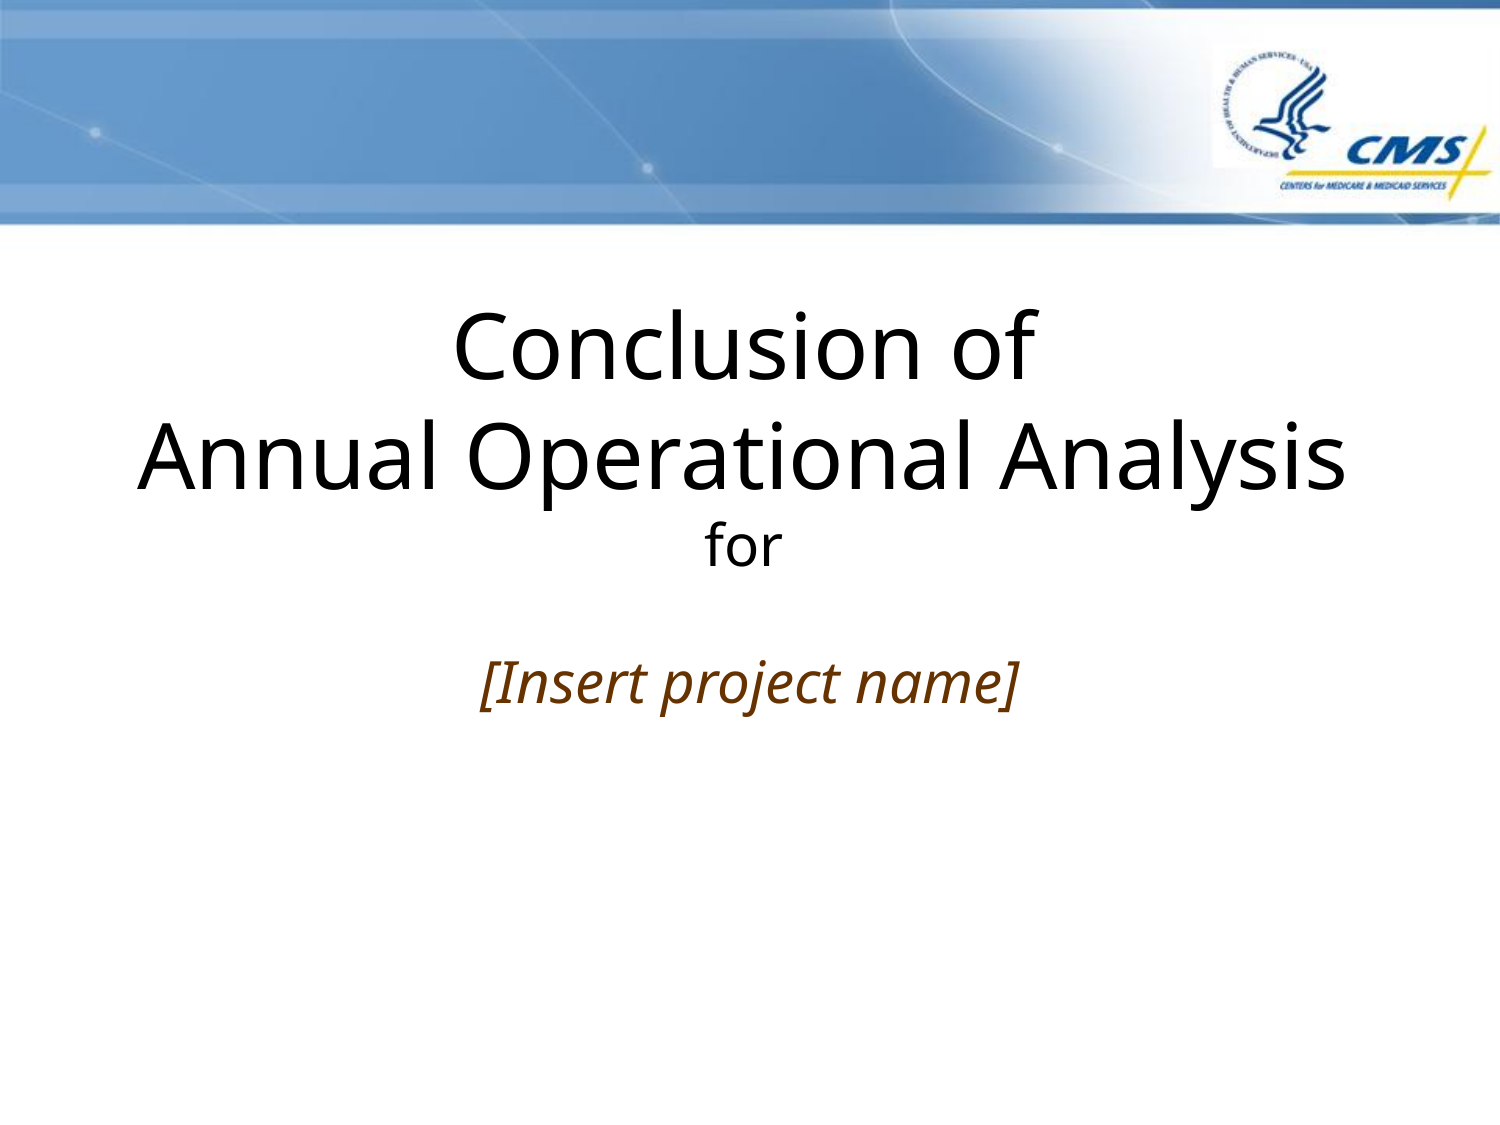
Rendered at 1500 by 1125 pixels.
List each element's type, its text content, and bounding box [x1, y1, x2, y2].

title Conclusion of Annual Operational Analysis for [87, 274, 1401, 591]
picture [0, 0, 1500, 1125]
subtitle [Insert project name] [224, 637, 1276, 926]
